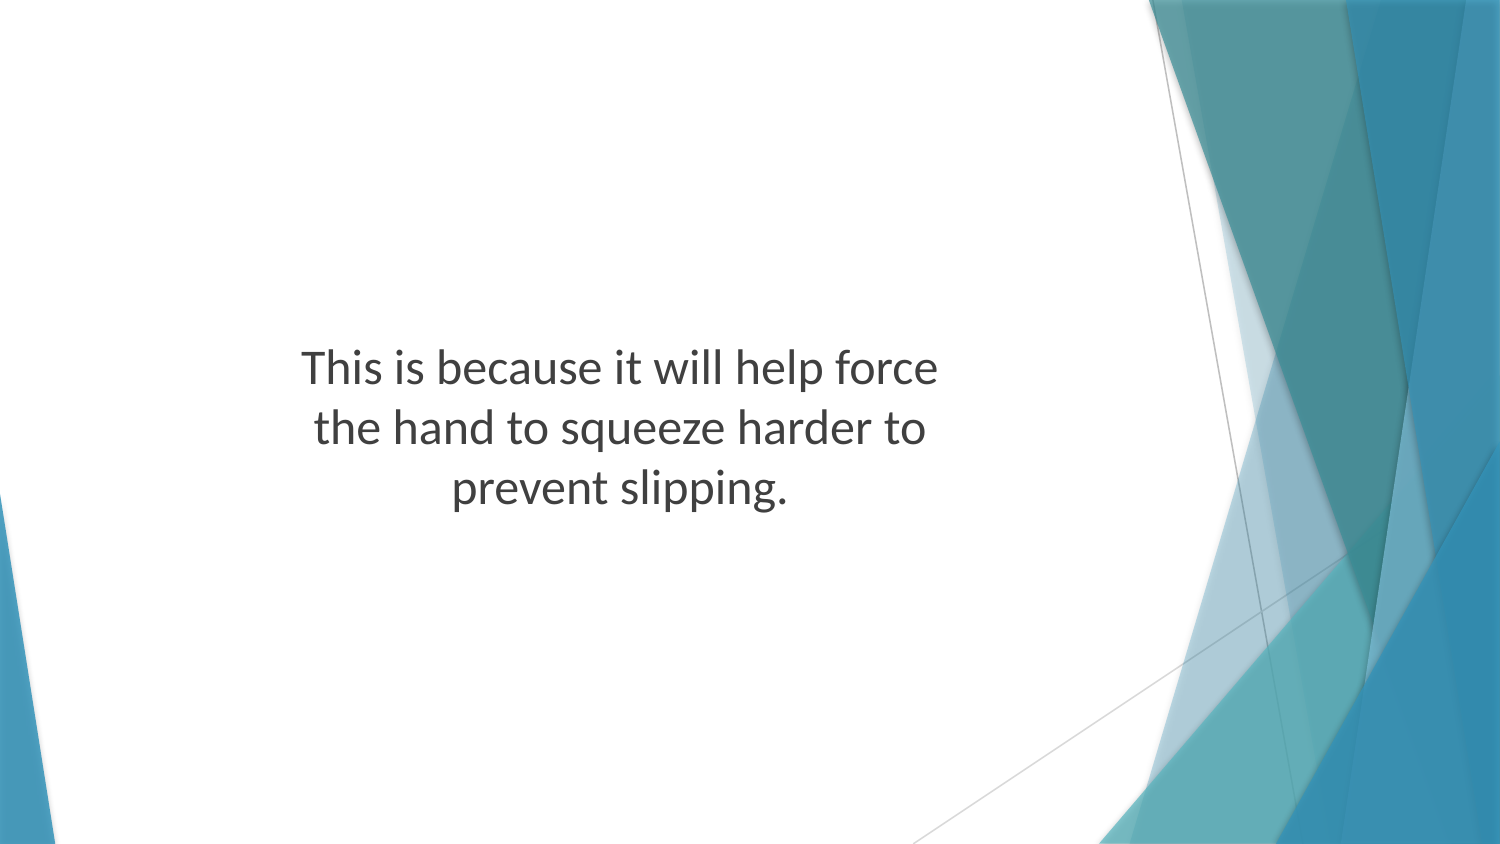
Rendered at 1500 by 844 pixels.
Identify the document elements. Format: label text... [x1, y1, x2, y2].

list This is because it will help force the hand to squeeze harder to prevent slipping. [265, 327, 975, 765]
